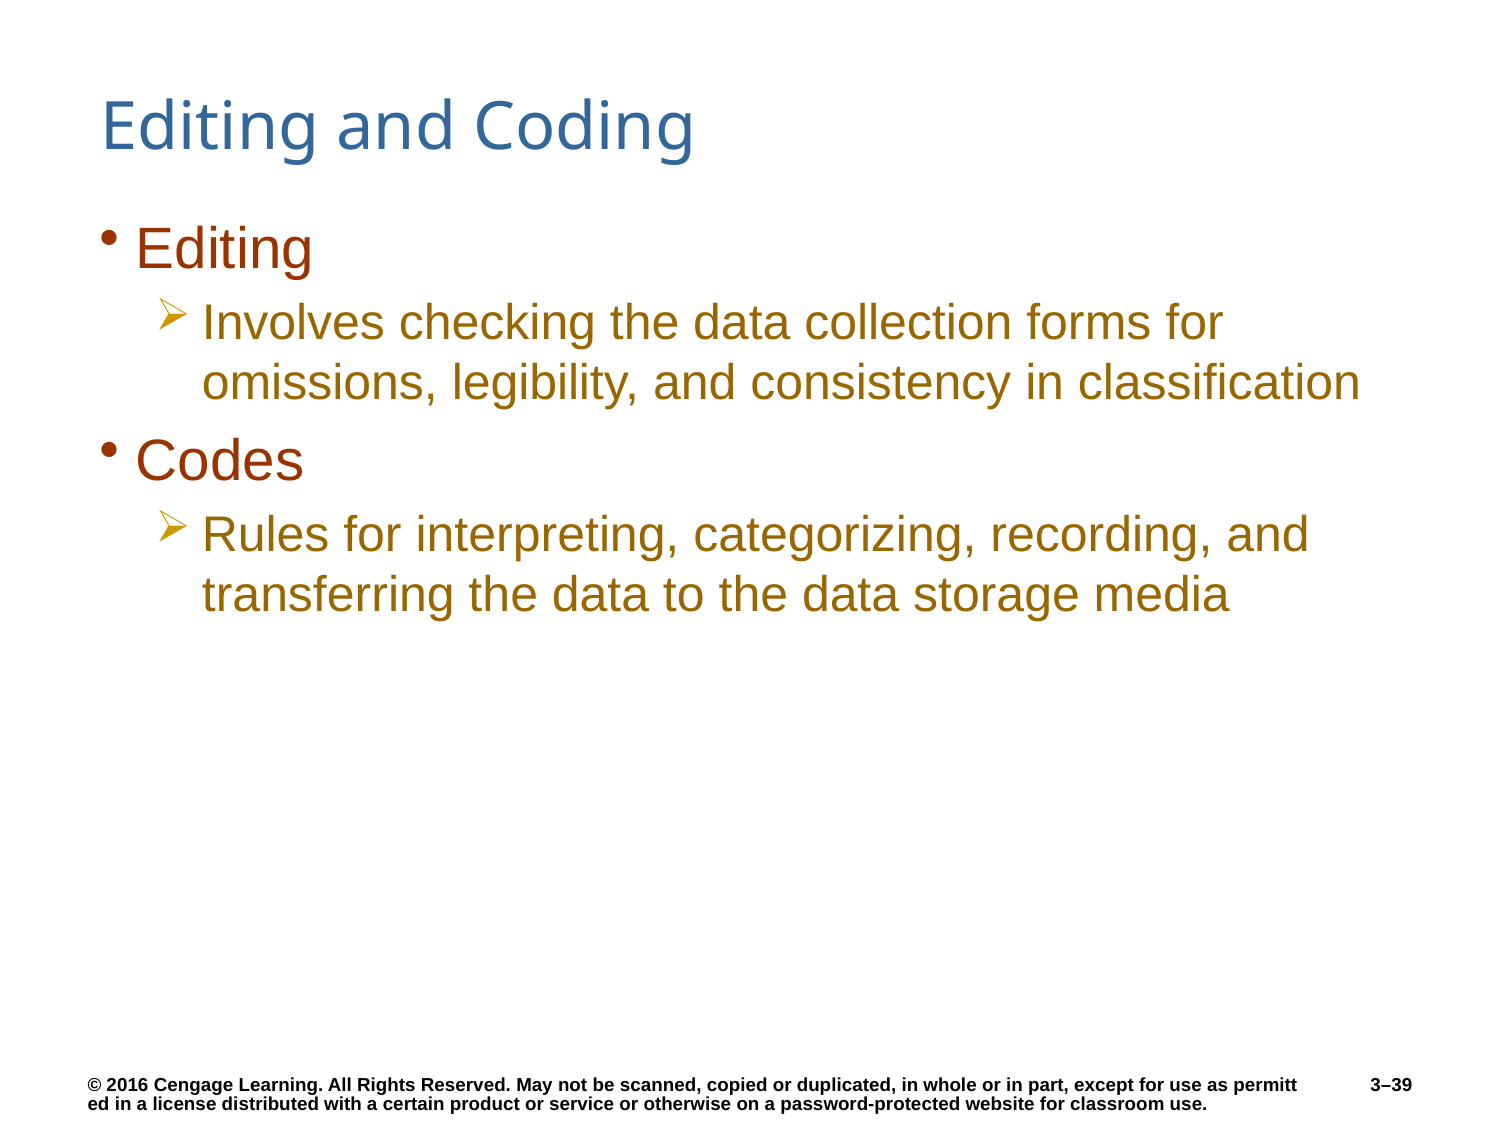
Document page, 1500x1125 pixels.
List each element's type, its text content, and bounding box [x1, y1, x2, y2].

footer © 2016 Cengage Learning. All Rights Reserved. May not be scanned, copied or duplicated, in whole or in part, except for use as permitted in a license distributed with a certain product or service or otherwise on a password-protected website for classroom use. [87, 1057, 1050, 1103]
title Editing and Coding [85, 75, 1411, 171]
slide_number 3–39 [1050, 1042, 1413, 1103]
list Editing Involves checking the data collection forms for omissions, legibility, and consistency in classification Codes Rules for interpreting, categorizing, recording, and transferring the data to the data storage media [84, 202, 1414, 1013]
